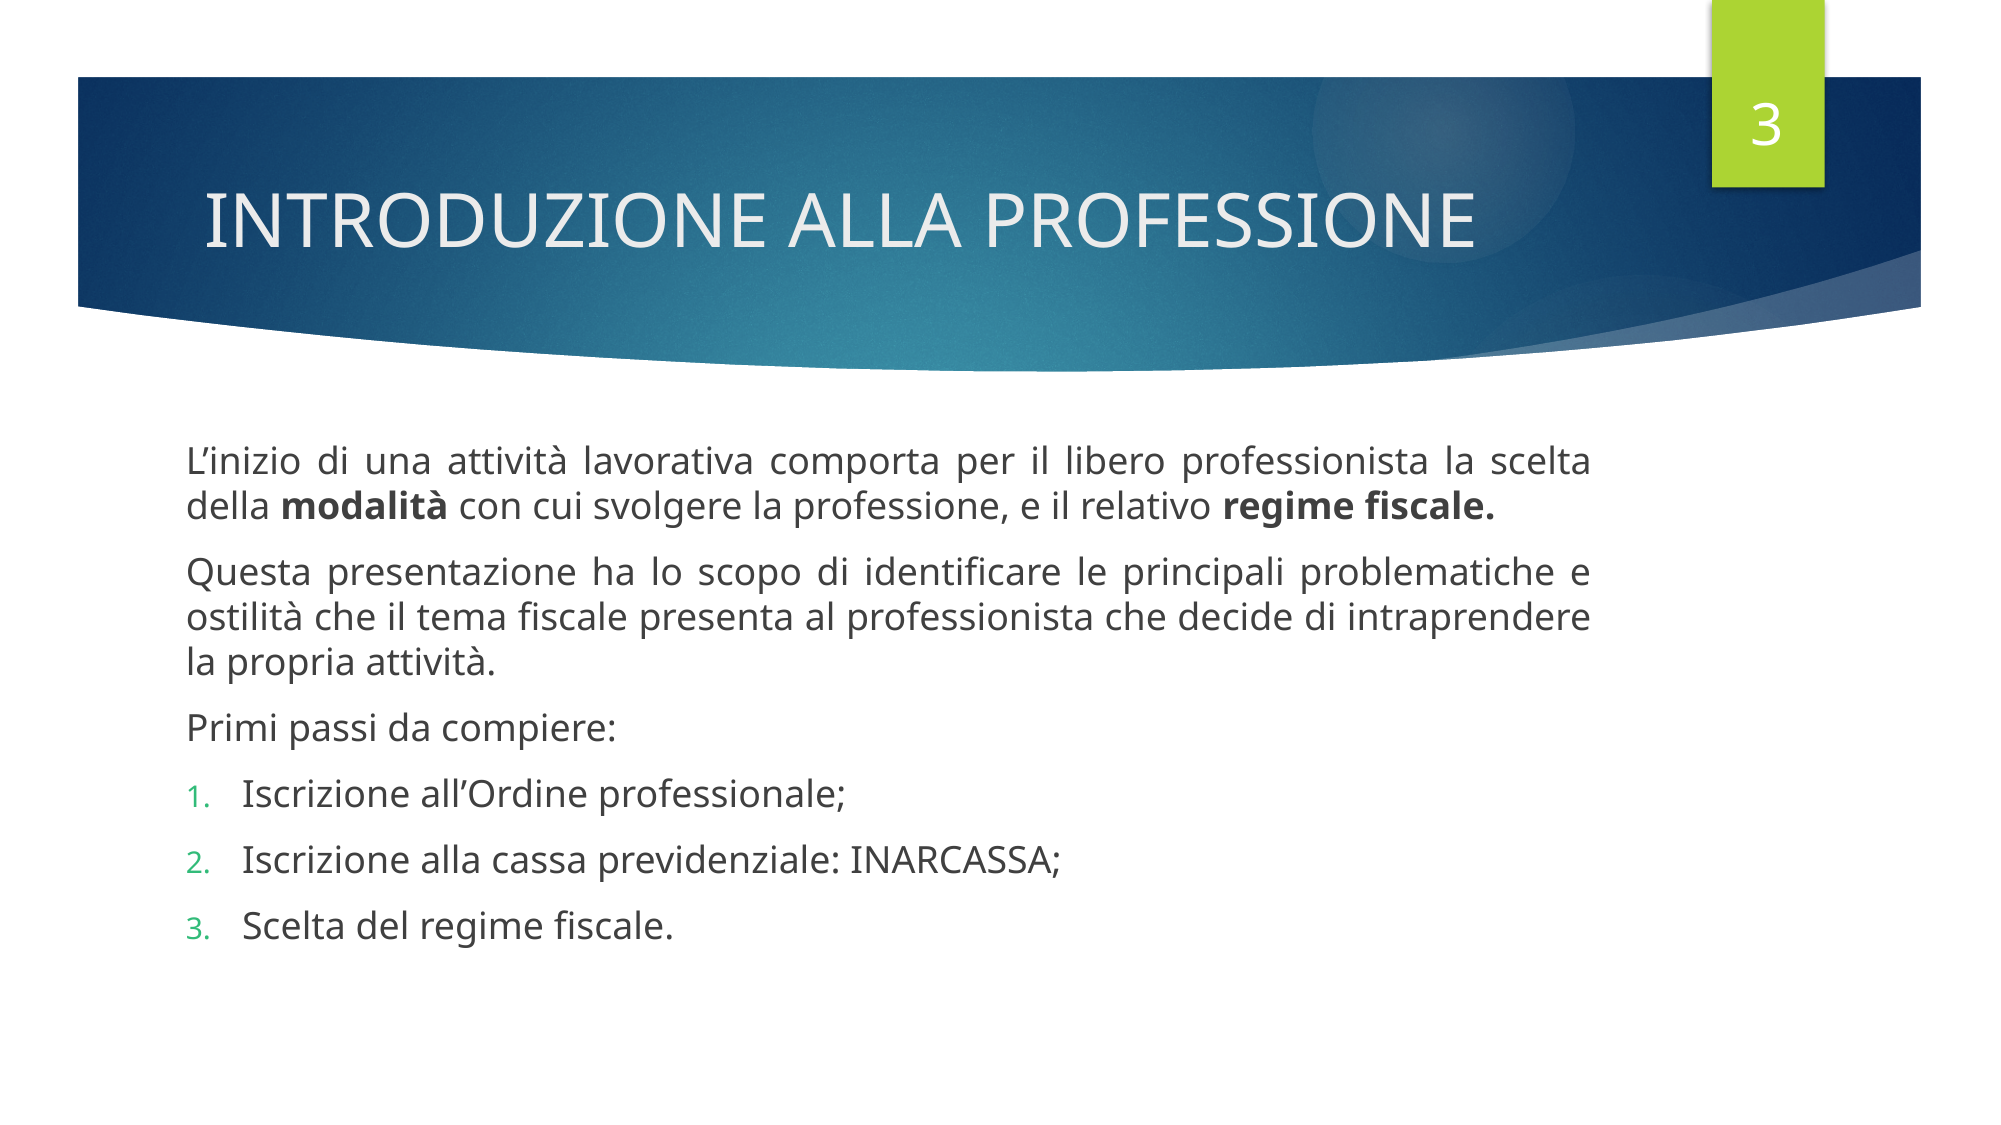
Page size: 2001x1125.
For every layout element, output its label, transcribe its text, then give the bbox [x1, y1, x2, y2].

title INTRODUZIONE ALLA PROFESSIONE [189, 159, 1627, 276]
list L’inizio di una attività lavorativa comporta per il libero professionista la scelta della modalità con cui svolgere la professione, e il relativo regime fiscale. Questa presentazione ha lo scopo di identificare le principali problematiche e ostilità che il tema fiscale presenta al professionista che decide di intraprendere la propria attività. Primi passi da compiere: Iscrizione all’Ordine professionale; Iscrizione alla cassa previdenziale: INARCASSA; Scelta del regime fiscale. [170, 429, 1609, 991]
slide_number 3 [1698, 48, 1836, 175]
